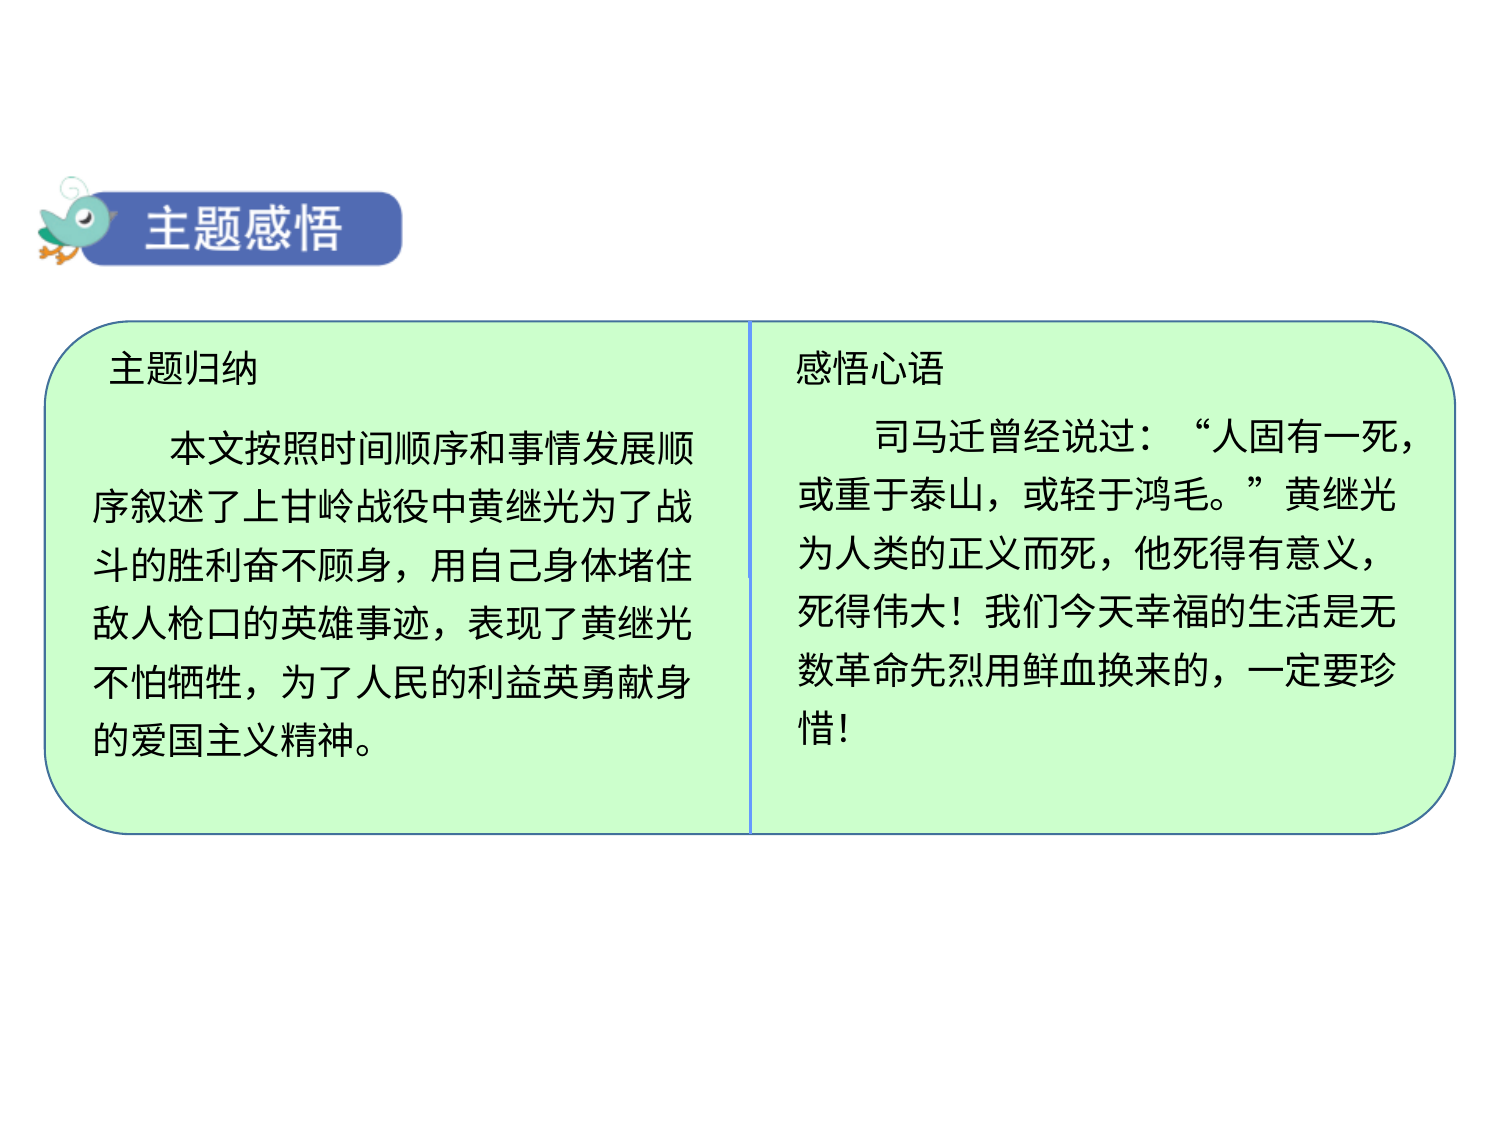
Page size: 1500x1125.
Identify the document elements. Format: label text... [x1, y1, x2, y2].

text_box 本文按照时间顺序和事情发展顺序叙述了上甘岭战役中黄继光为了战斗的胜利奋不顾身，用自己身体堵住敌人枪口的英雄事迹，表现了黄继光不怕牺牲，为了人民的利益英勇献身的爱国主义精神。 [78, 403, 728, 770]
text_box 司马迁曾经说过：“人固有一死，或重于泰山，或轻于鸿毛。”黄继光为人类的正义而死，他死得有意义，死得伟大！我们今天幸福的生活是无数革命先烈用鲜血换来的，一定要珍惜！ [782, 392, 1432, 758]
text_box 主题归纳 [93, 337, 282, 398]
text_box [44, 321, 1456, 835]
picture [29, 172, 406, 270]
text_box 感悟心语 [780, 337, 961, 398]
